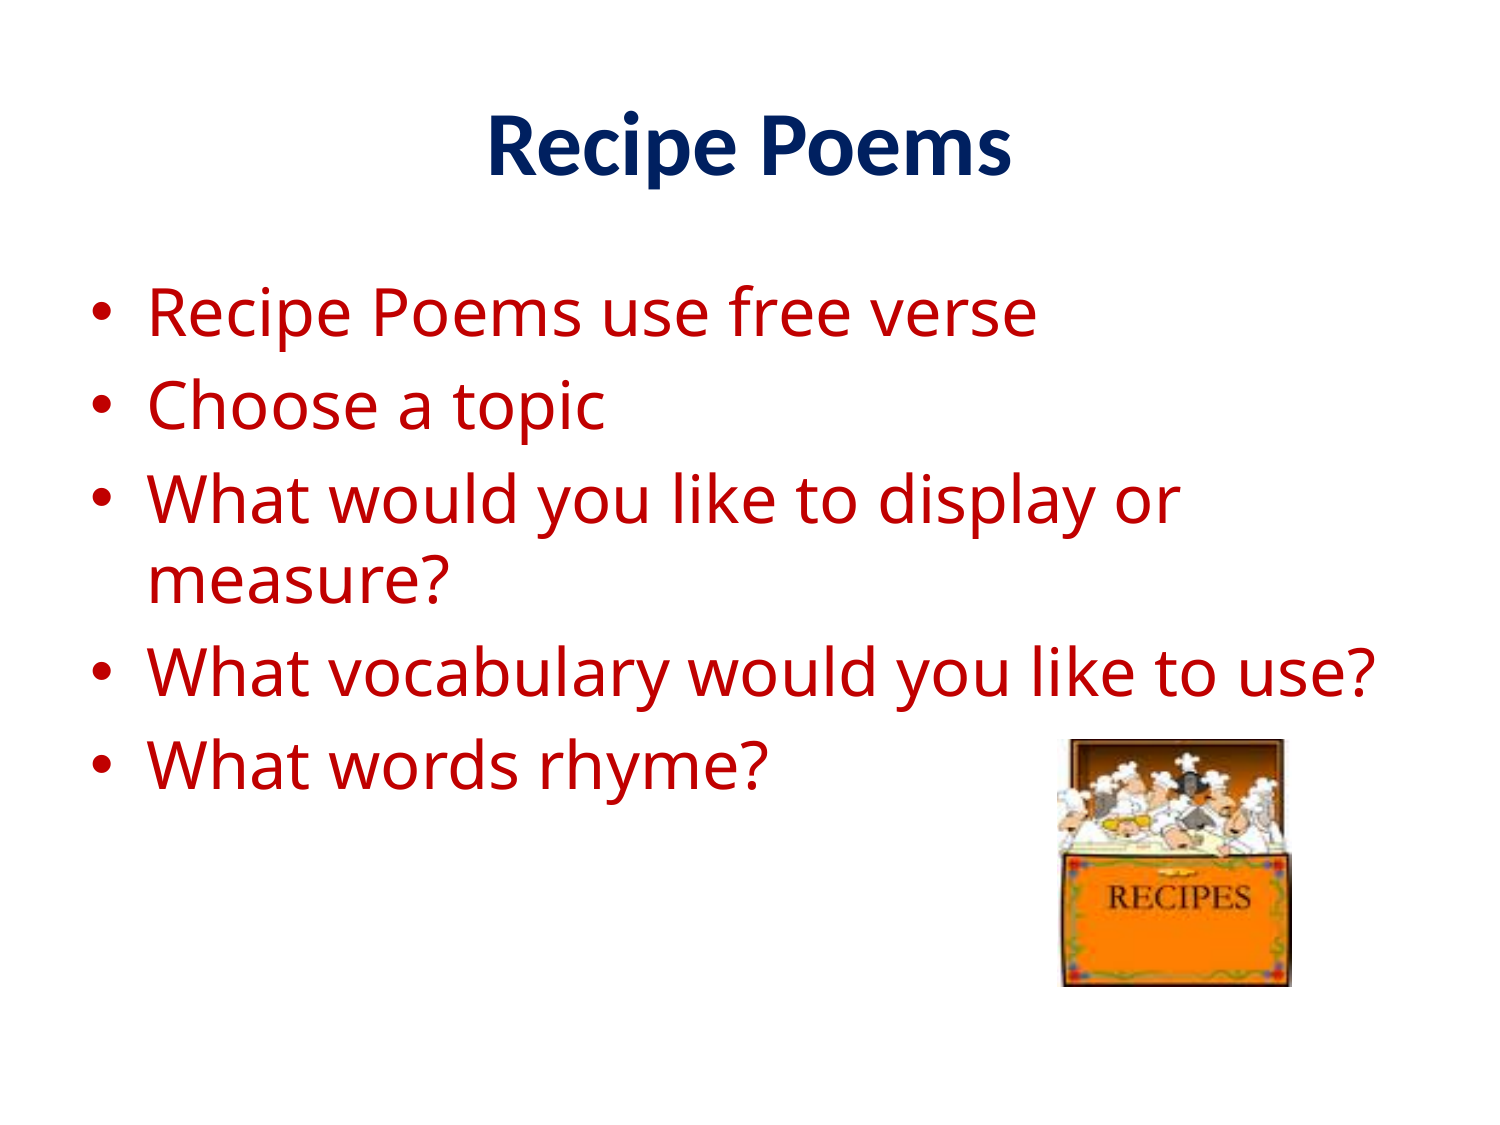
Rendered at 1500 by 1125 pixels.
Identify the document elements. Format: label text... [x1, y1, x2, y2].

picture [1056, 739, 1292, 987]
list Recipe Poems use free verse Choose a topic What would you like to display or measure? What vocabulary would you like to use? What words rhyme? [75, 262, 1425, 1005]
title Recipe Poems [75, 45, 1425, 233]
